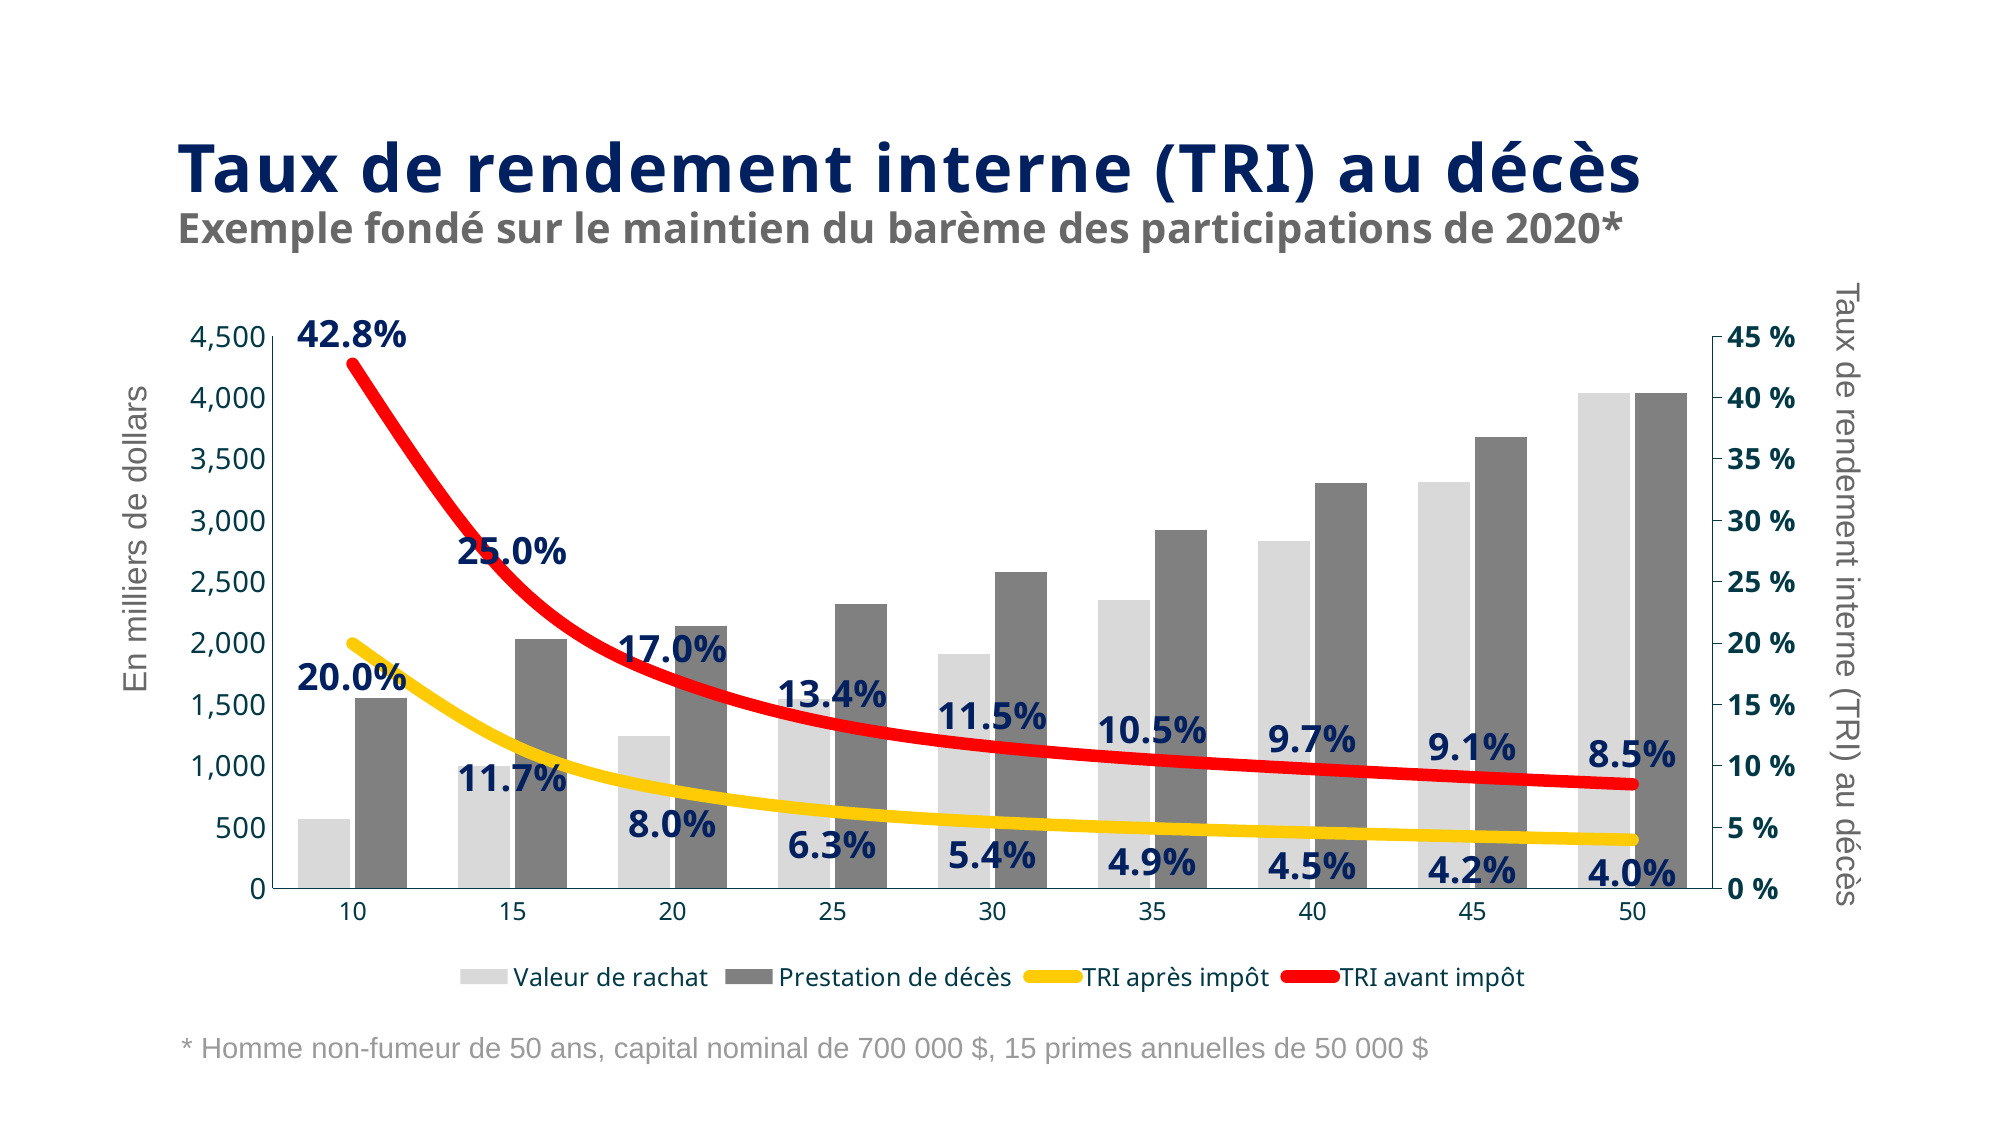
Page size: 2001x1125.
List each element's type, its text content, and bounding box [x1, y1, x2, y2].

title Taux de rendement interne (TRI) au décès Exemple fondé sur le maintien du barème des participations de 2020* [162, 84, 1888, 303]
text_box En milliers de dollars [105, 364, 156, 715]
chart [156, 301, 1830, 1000]
text_box * Homme non-fumeur de 50 ans, capital nominal de 700 000 $, 15 primes annuelles de 50 000 $ [166, 1022, 1446, 1072]
text_box Taux de rendement interne (TRI) au décès [1822, 264, 1878, 925]
